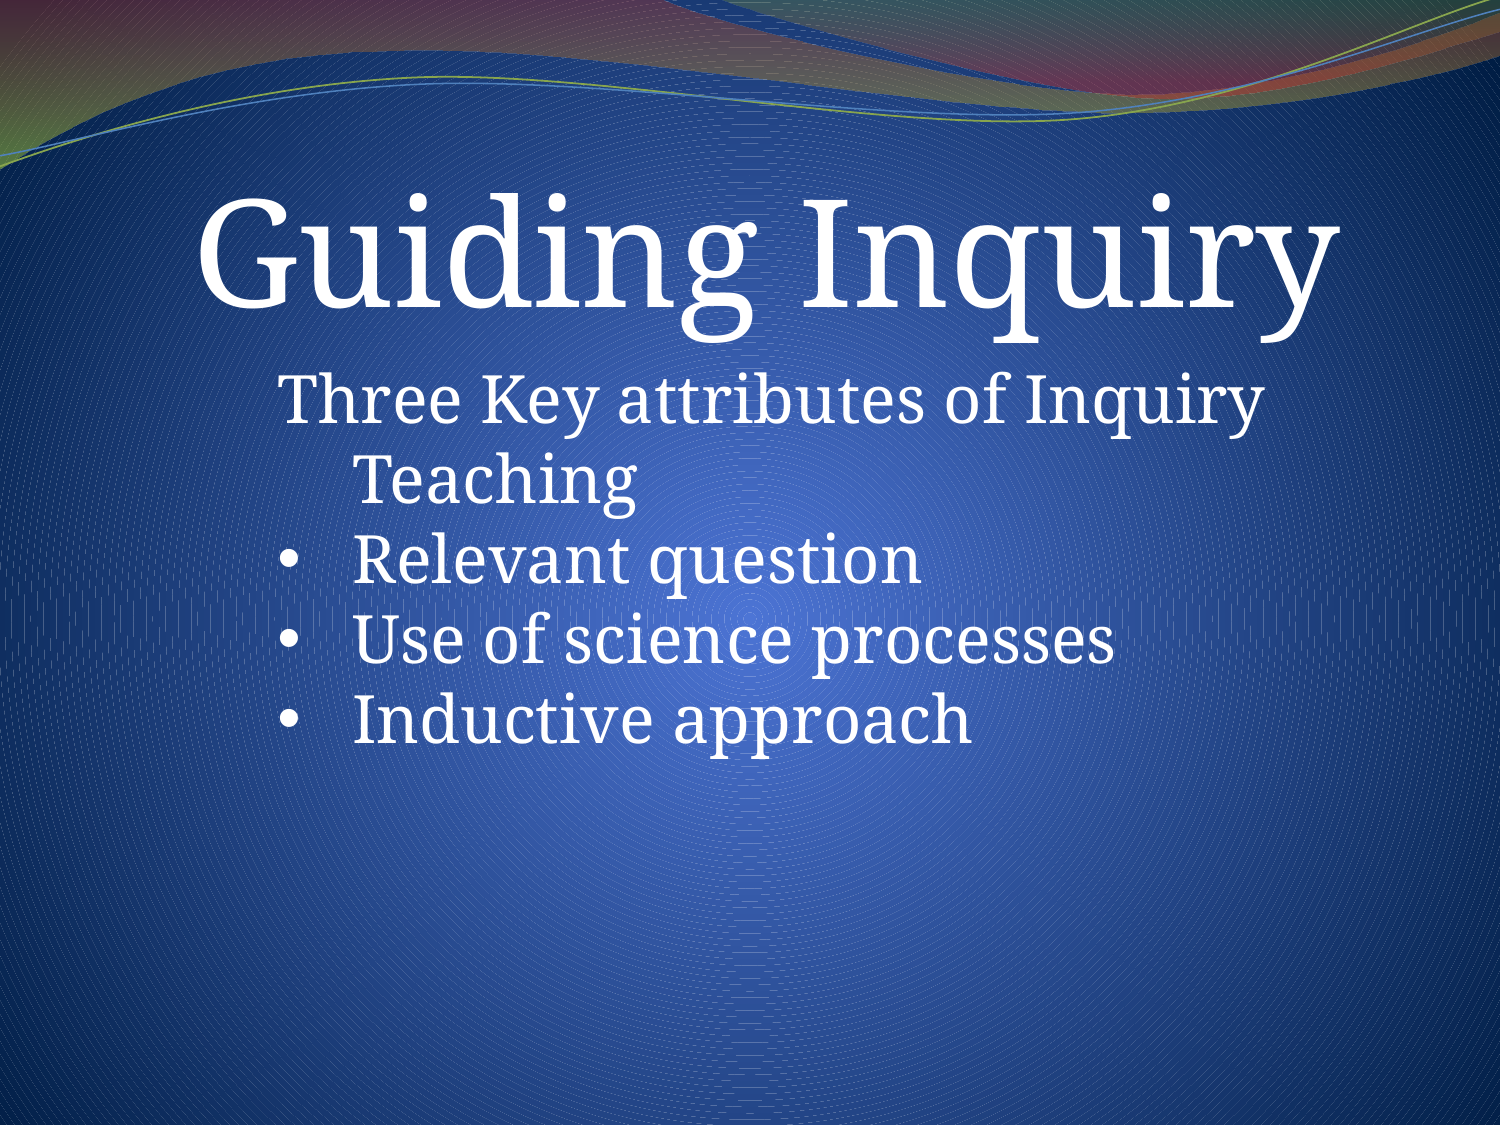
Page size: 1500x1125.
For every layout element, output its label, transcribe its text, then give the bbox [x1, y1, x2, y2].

text_box Guiding Inquiry [177, 149, 1357, 345]
text_box Three Key attributes of Inquiry Teaching Relevant question Use of science processes Inductive approach [262, 349, 1500, 765]
